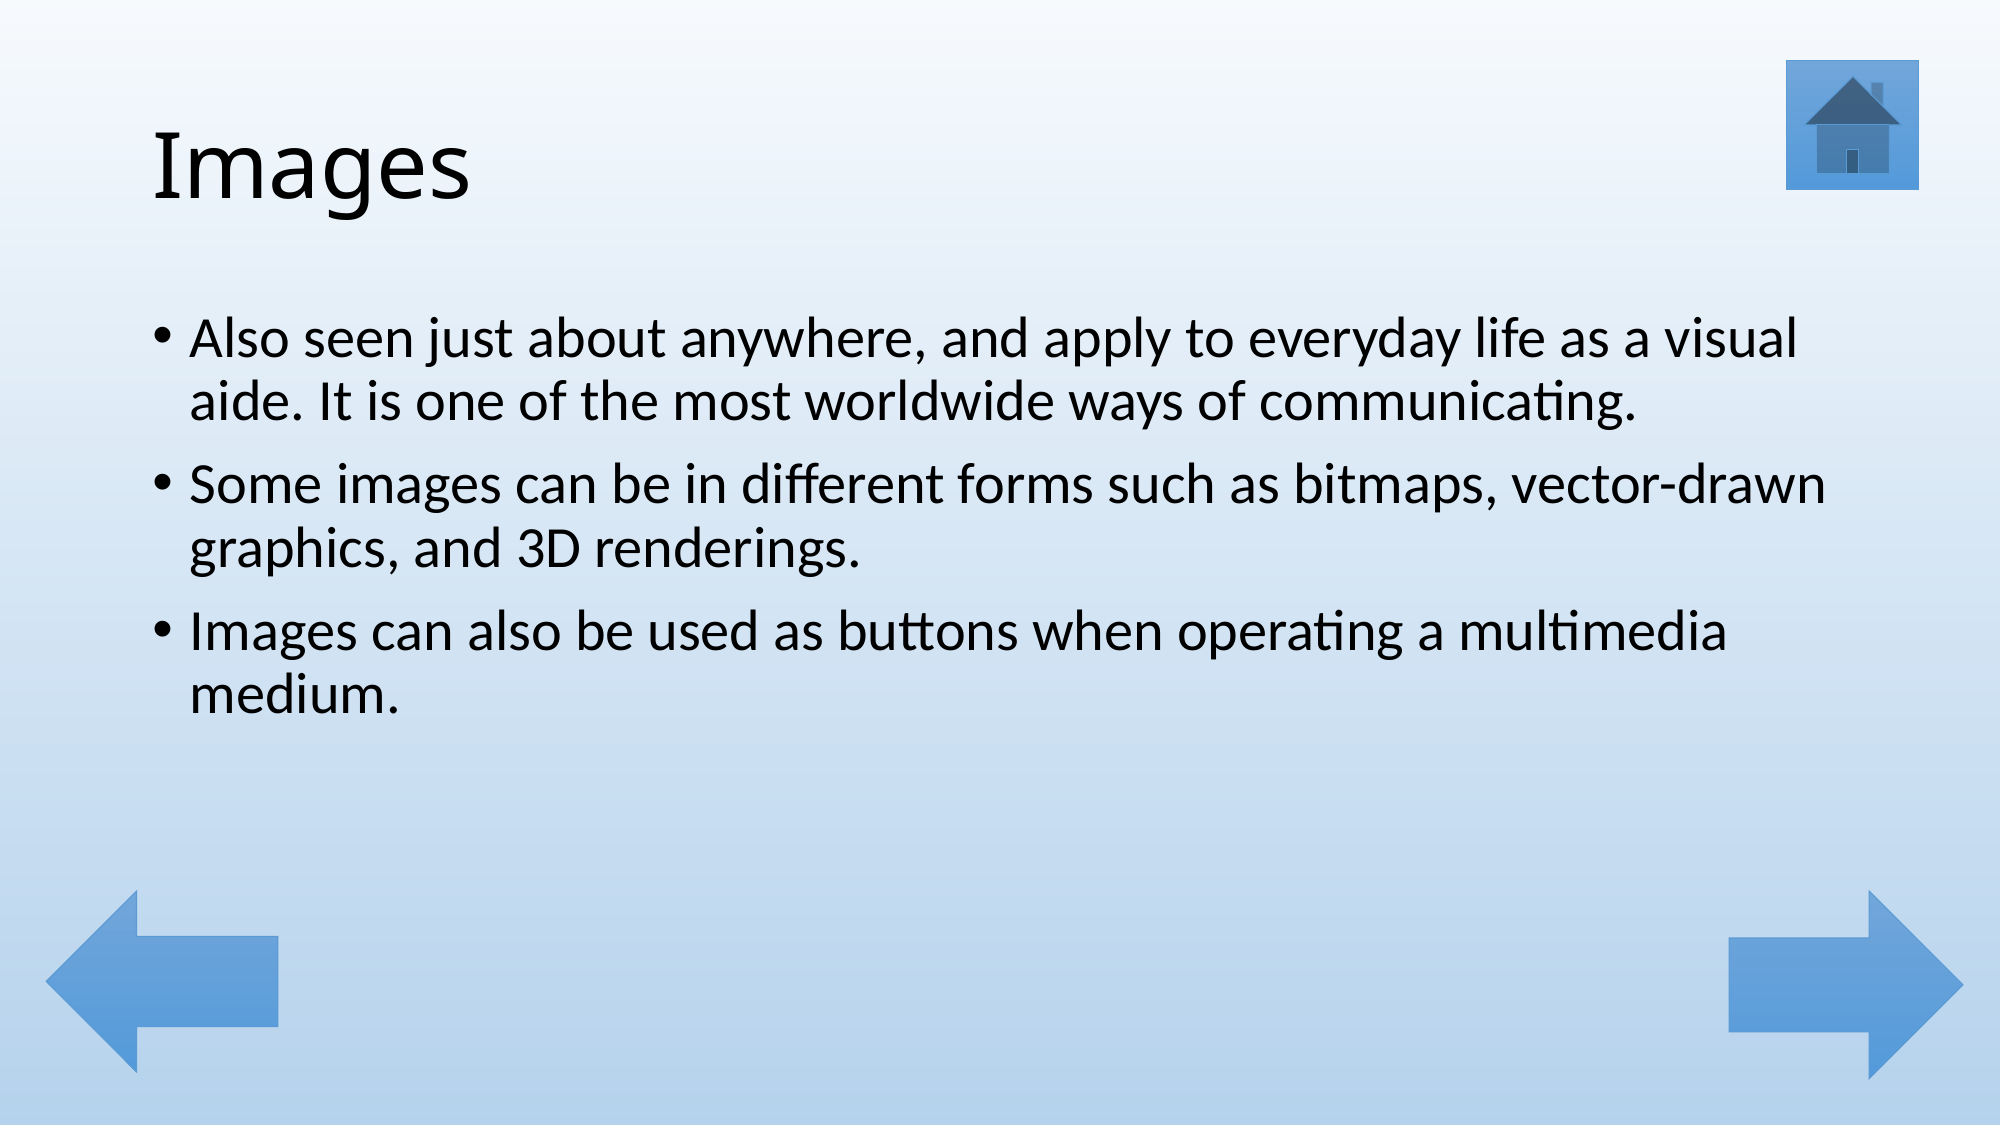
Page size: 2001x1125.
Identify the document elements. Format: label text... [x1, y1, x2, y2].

text_box [1728, 889, 1964, 1080]
list Also seen just about anywhere, and apply to everyday life as a visual aide. It is one of the most worldwide ways of communicating. Some images can be in different forms such as bitmaps, vector-drawn graphics, and 3D renderings. Images can also be used as buttons when operating a multimedia medium. [137, 299, 1863, 1014]
title Images [137, 59, 1863, 278]
text_box [45, 889, 279, 1074]
text_box [1786, 60, 1919, 190]
